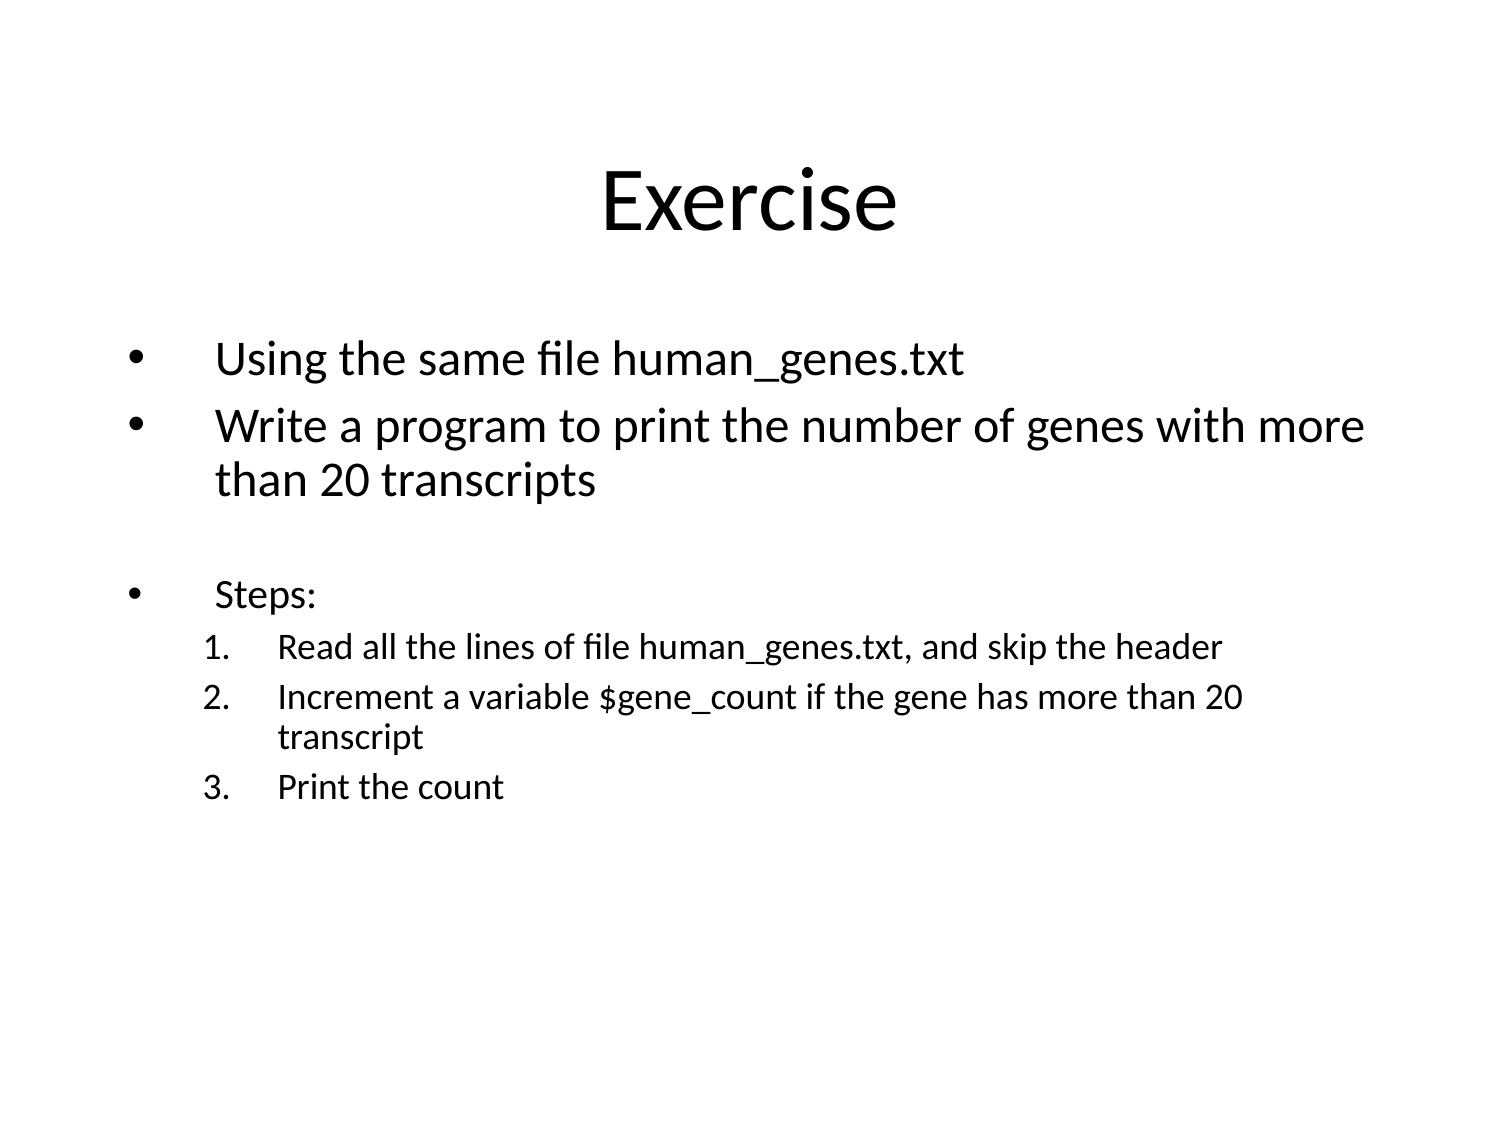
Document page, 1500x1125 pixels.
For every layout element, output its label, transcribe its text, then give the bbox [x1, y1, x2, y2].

title Exercise [112, 99, 1388, 288]
list Using the same file human_genes.txt Write a program to print the number of genes with more than 20 transcripts Steps: Read all the lines of file human_genes.txt, and skip the header Increment a variable $gene_count if the gene has more than 20 transcript Print the count [112, 324, 1400, 1000]
